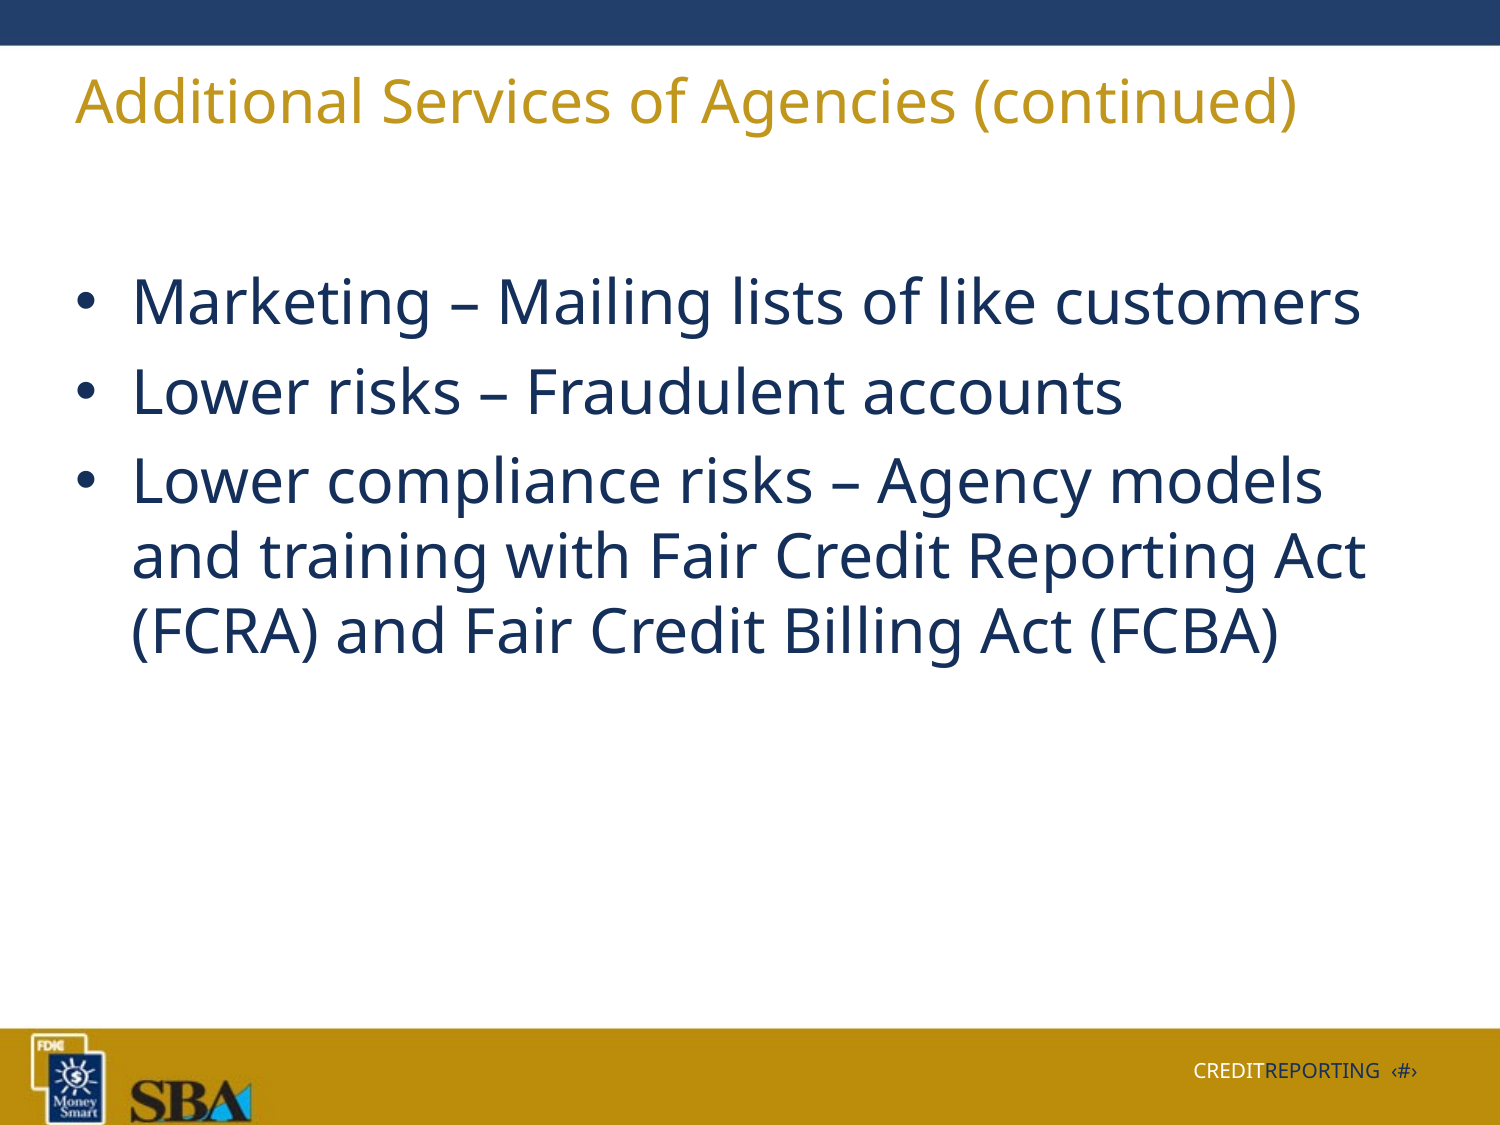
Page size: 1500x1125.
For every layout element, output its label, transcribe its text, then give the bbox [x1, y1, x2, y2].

list Marketing – Mailing lists of like customers Lower risks – Fraudulent accounts Lower compliance risks – Agency models and training with Fair Credit Reporting Act (FCRA) and Fair Credit Billing Act (FCBA) [74, 261, 1426, 826]
title Additional Services of Agencies (continued) [74, 61, 1426, 163]
picture [0, 0, 1500, 1125]
